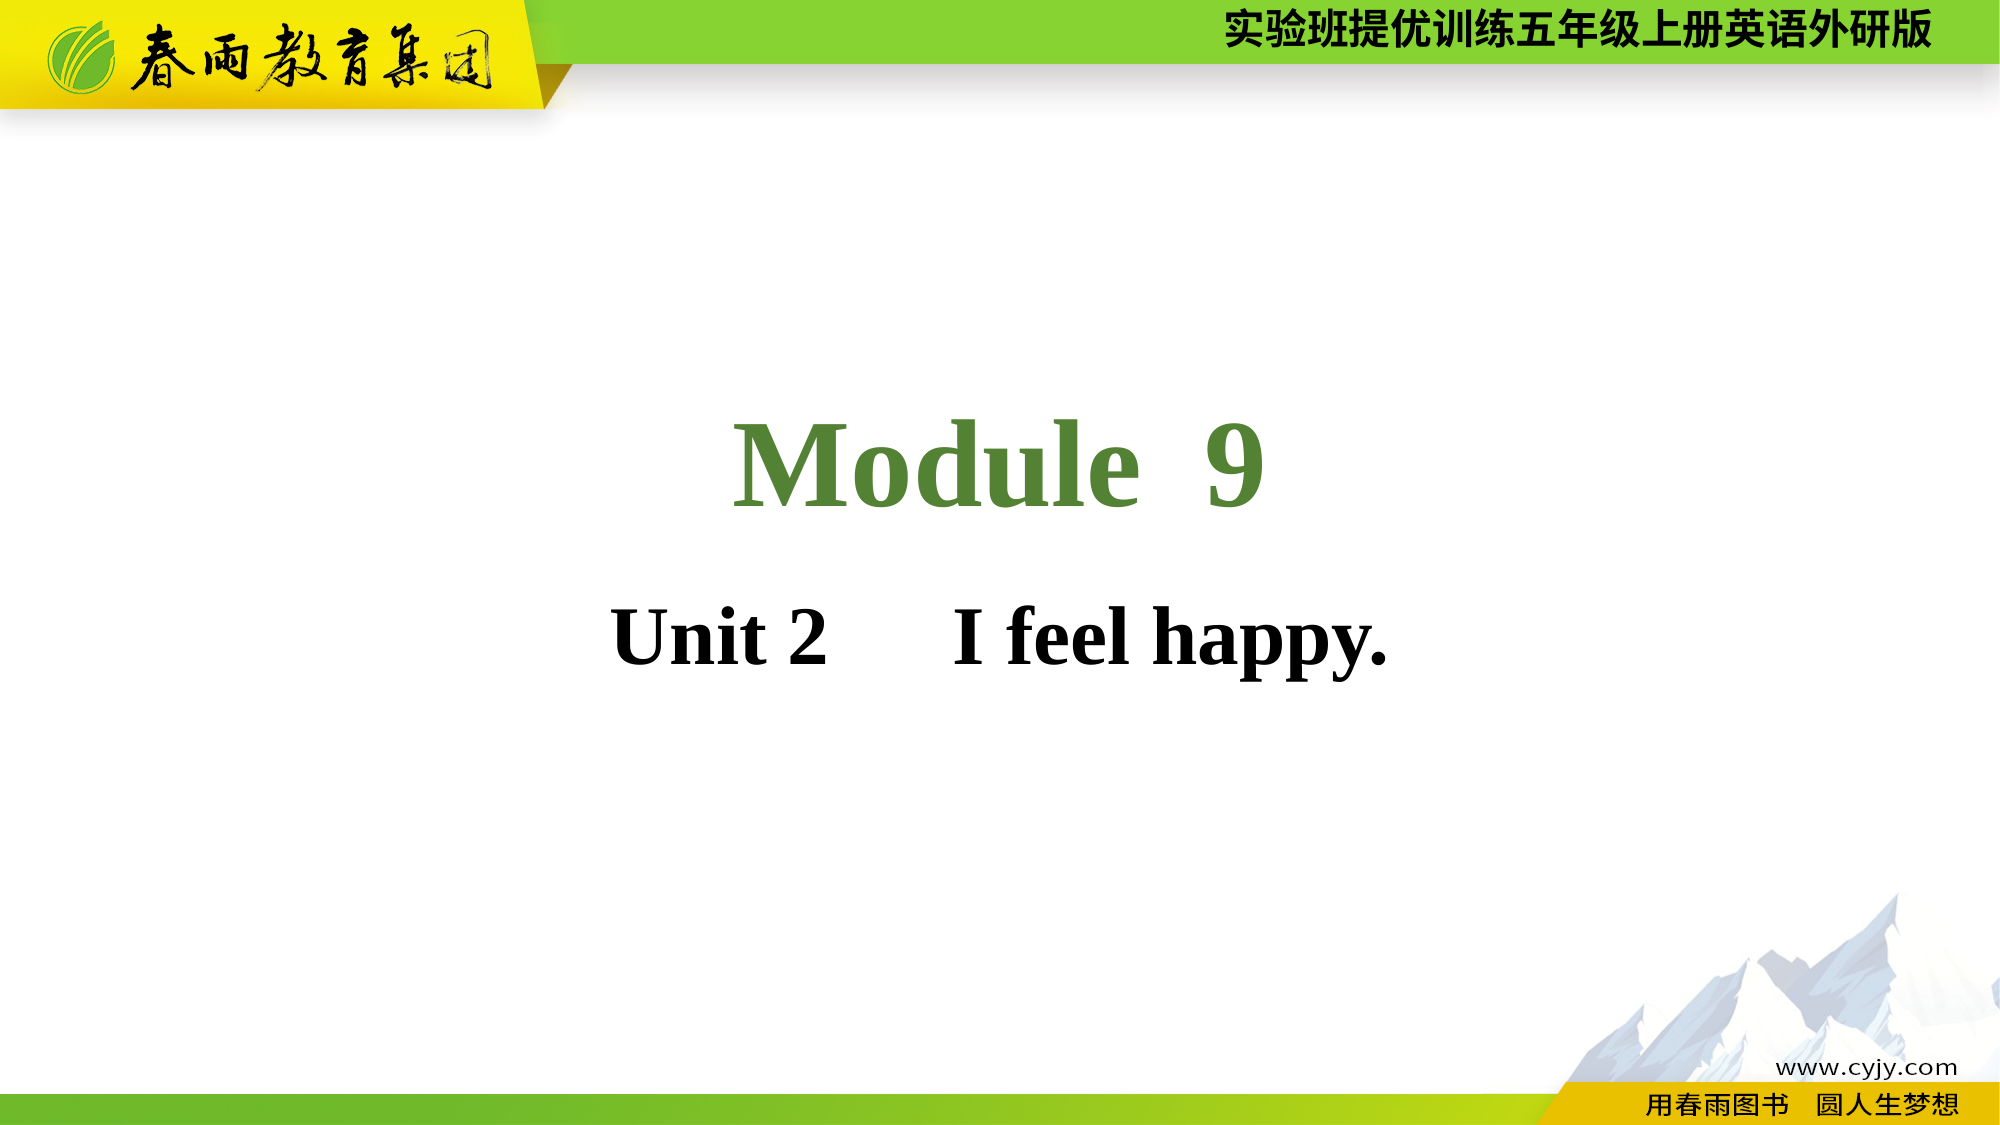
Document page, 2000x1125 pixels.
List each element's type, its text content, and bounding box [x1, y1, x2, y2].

text_box Module 9 Unit 2 I feel happy. [0, 298, 2000, 689]
picture [0, 0, 2000, 298]
picture [0, 689, 2000, 1125]
